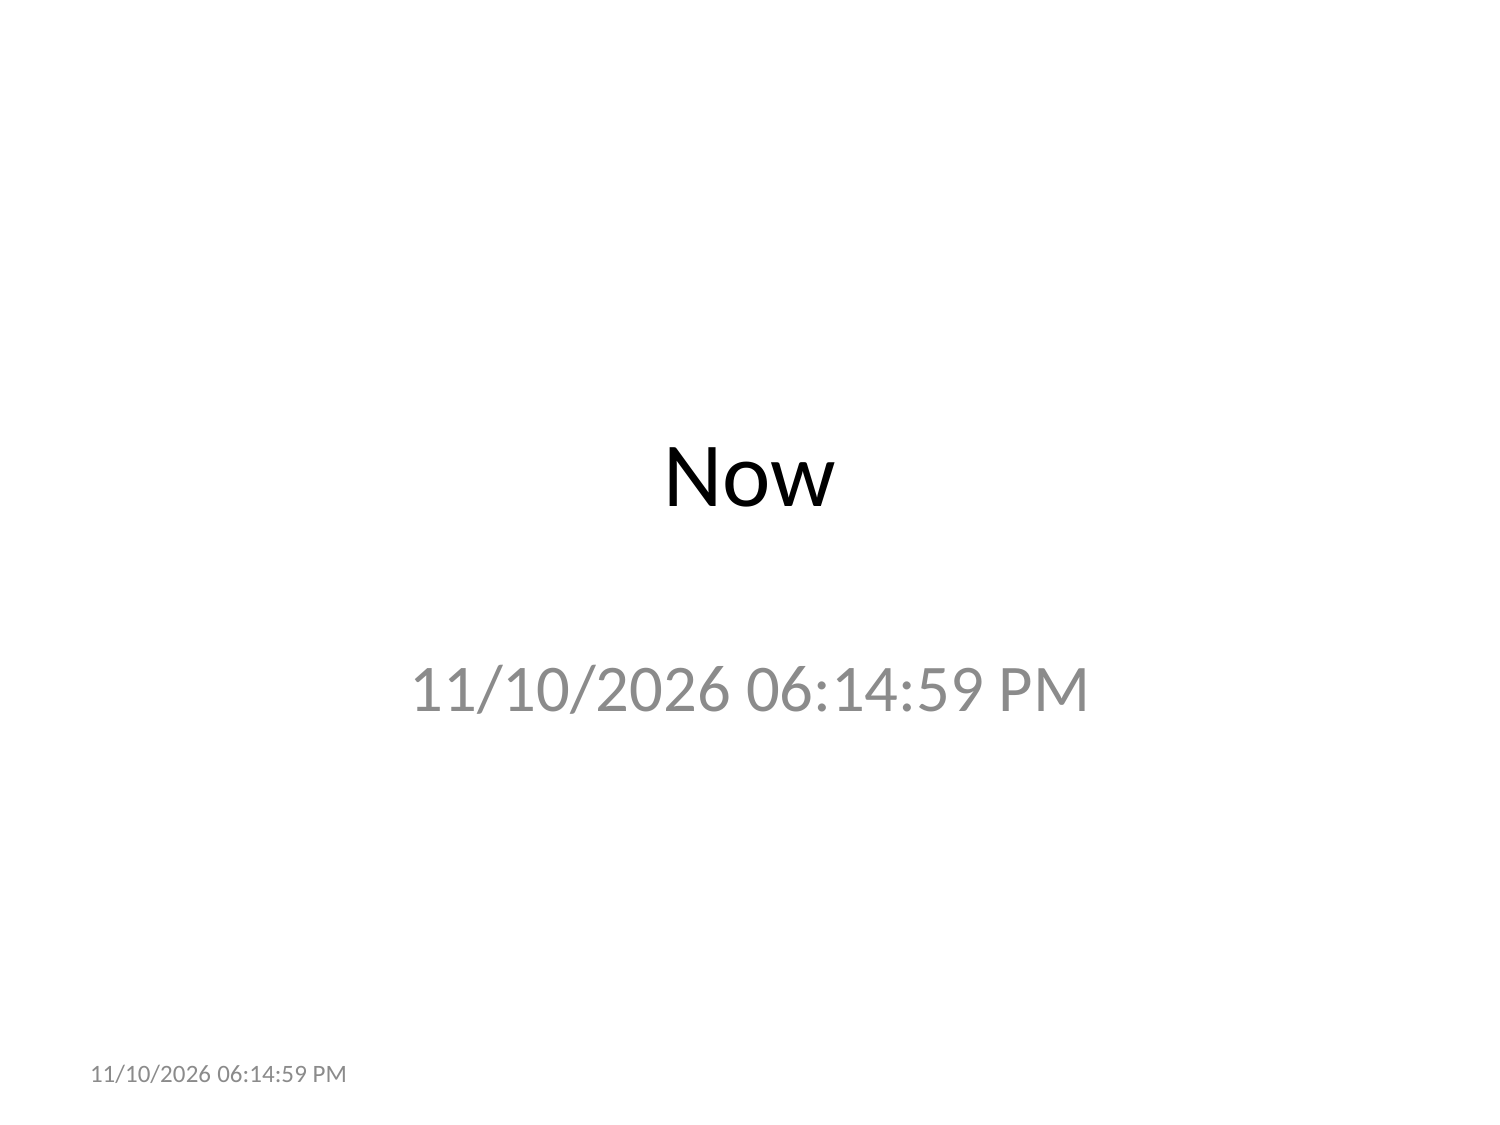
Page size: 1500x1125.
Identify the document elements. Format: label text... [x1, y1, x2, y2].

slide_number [75, 1042, 425, 1103]
subtitle 2011-12-19 10:20:04 AM [225, 637, 1275, 925]
title Now [112, 349, 1388, 591]
